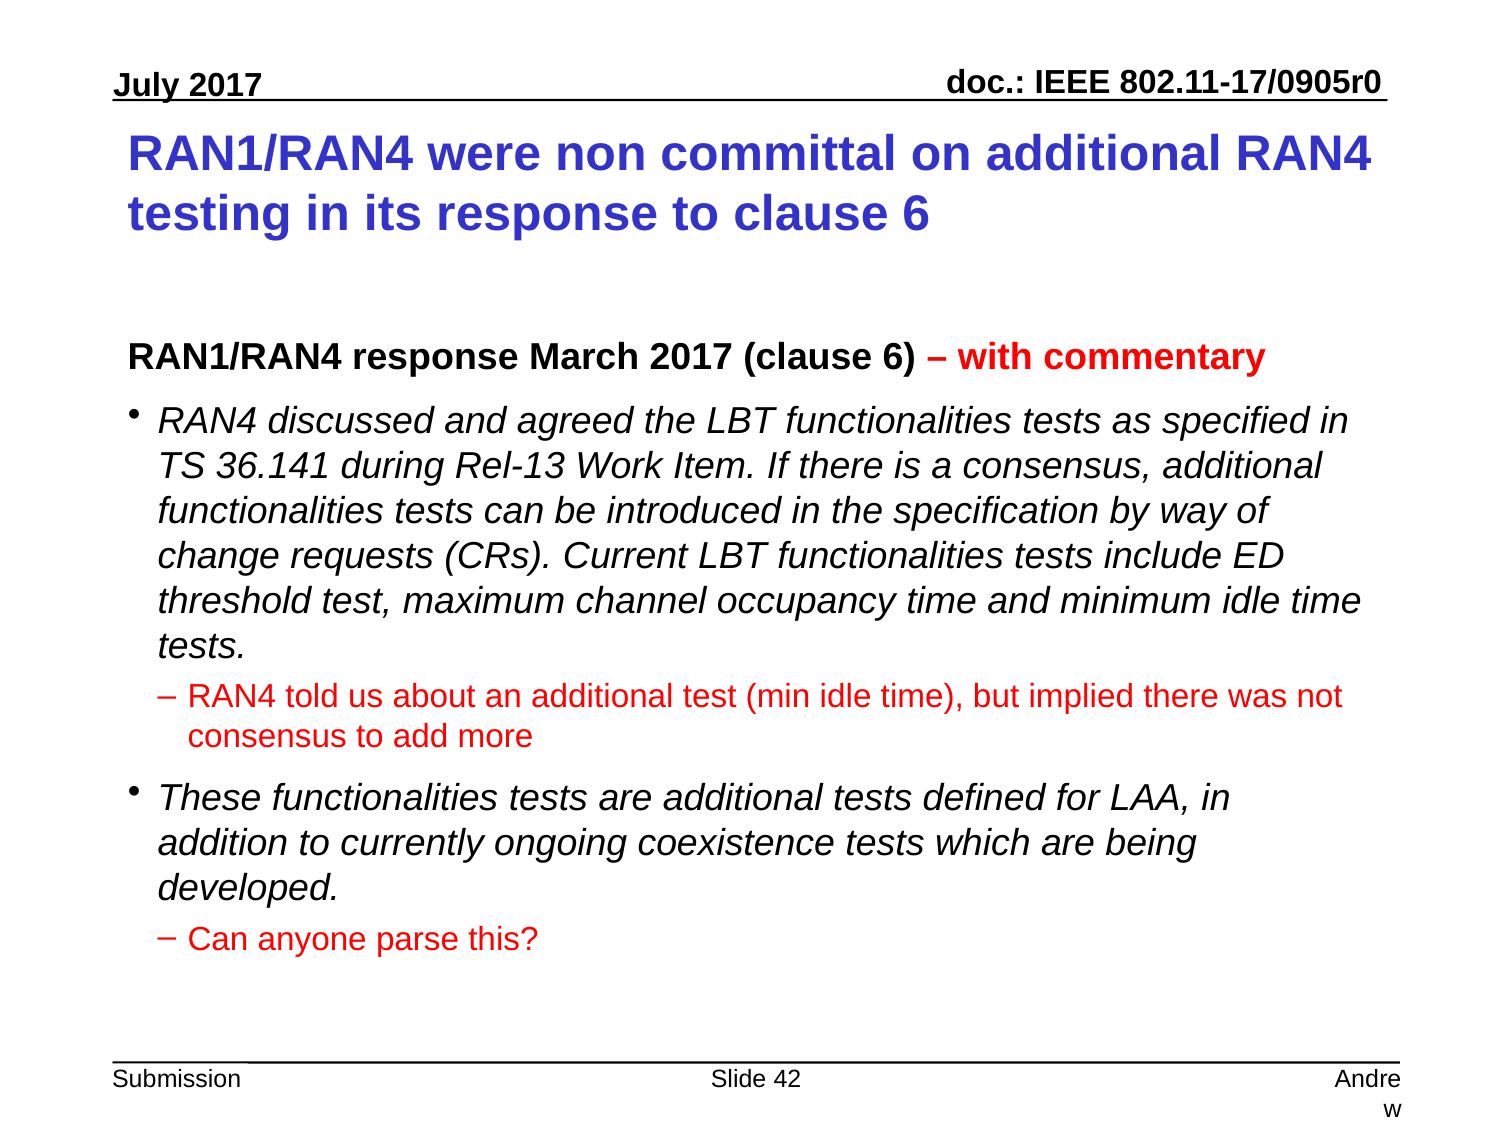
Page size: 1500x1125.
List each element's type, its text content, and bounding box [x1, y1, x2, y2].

slide_number Slide 42 [709, 1061, 803, 1093]
footer Andrew Myles, Cisco [1320, 1061, 1402, 1093]
list RAN1/RAN4 response March 2017 (clause 6) – with commentary RAN4 discussed and agreed the LBT functionalities tests as specified in TS 36.141 during Rel-13 Work Item. If there is a consensus, additional functionalities tests can be introduced in the specification by way of change requests (CRs). Current LBT functionalities tests include ED threshold test, maximum channel occupancy time and minimum idle time tests. RAN4 told us about an additional test (min idle time), but implied there was not consensus to add more These functionalities tests are additional tests defined for LAA, in addition to currently ongoing coexistence tests which are being developed. Can anyone parse this? [112, 324, 1388, 1000]
title RAN1/RAN4 were non committal on additional RAN4 testing in its response to clause 6 [112, 112, 1388, 288]
